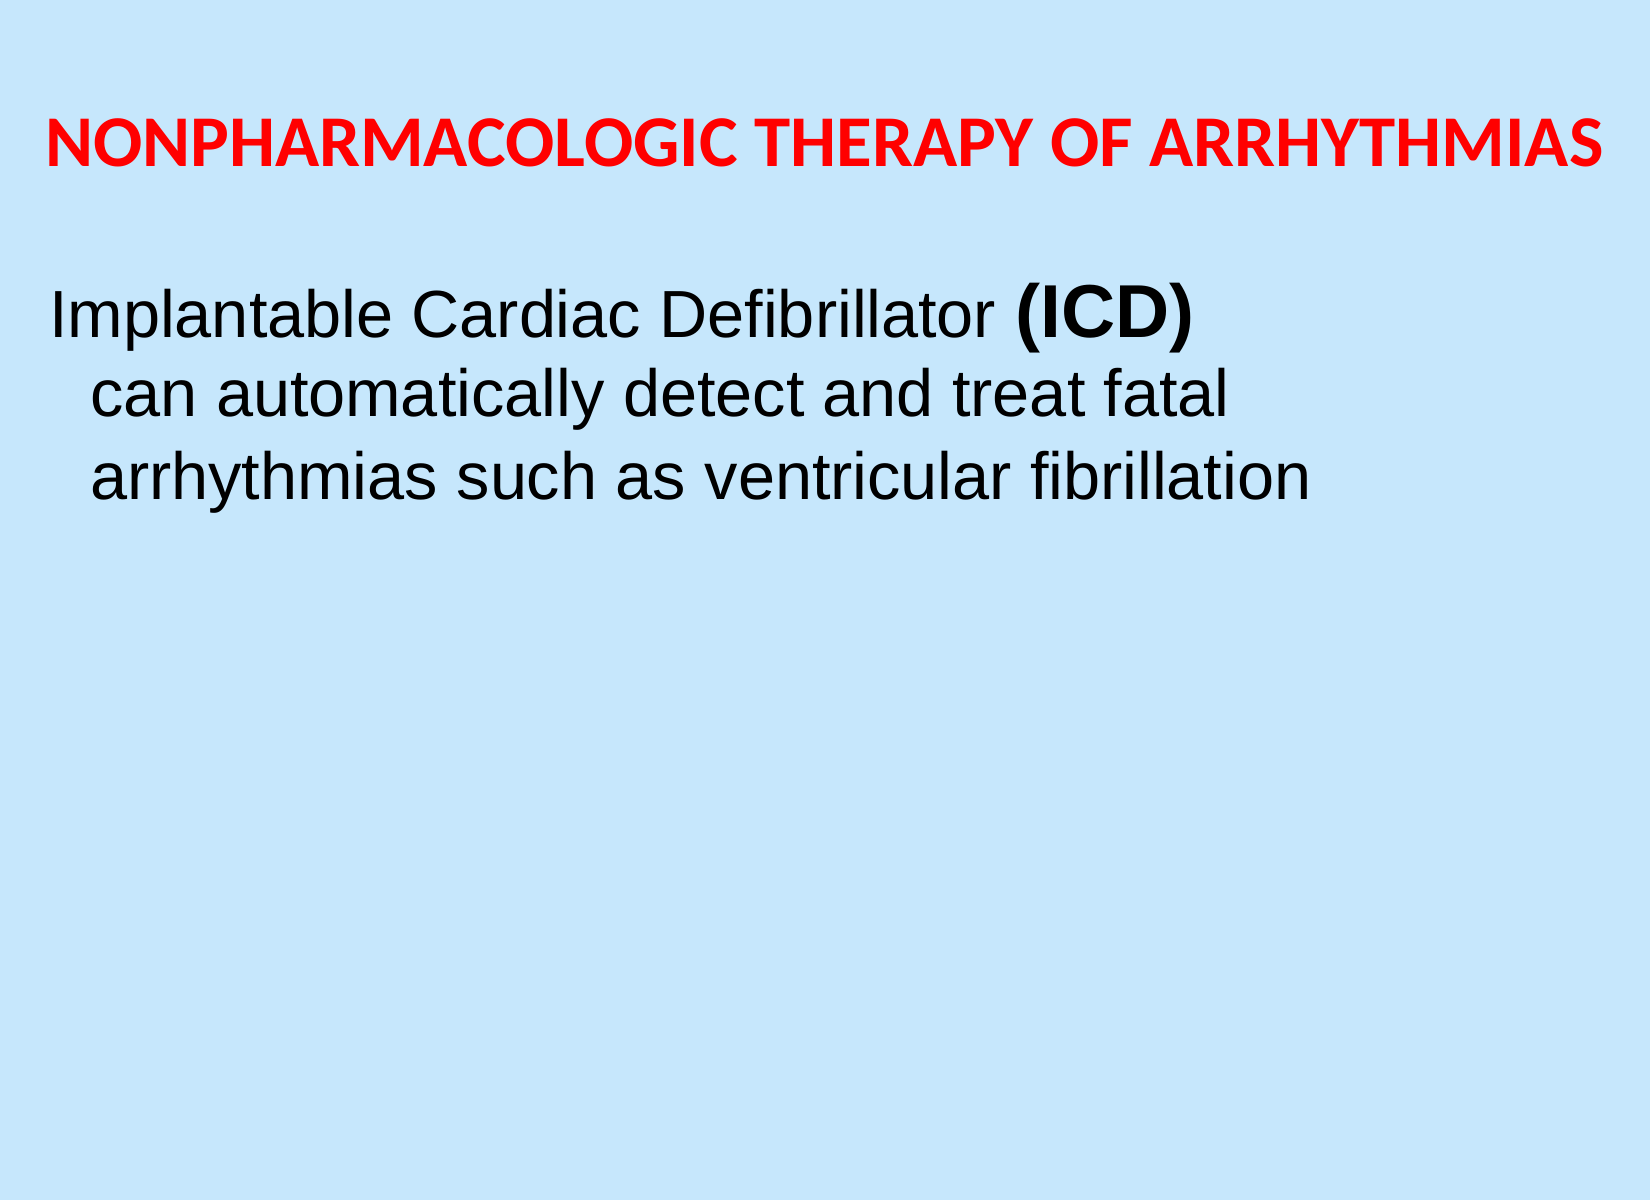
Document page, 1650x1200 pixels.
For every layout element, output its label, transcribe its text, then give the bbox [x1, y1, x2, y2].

subtitle NONPHARMACOLOGIC THERAPY OF ARRHYTHMIAS Implantable Cardiac Defibrillator (ICD) can automatically detect and treat fatal arrhythmias such as ventricular fibrillation [0, 0, 1650, 1200]
